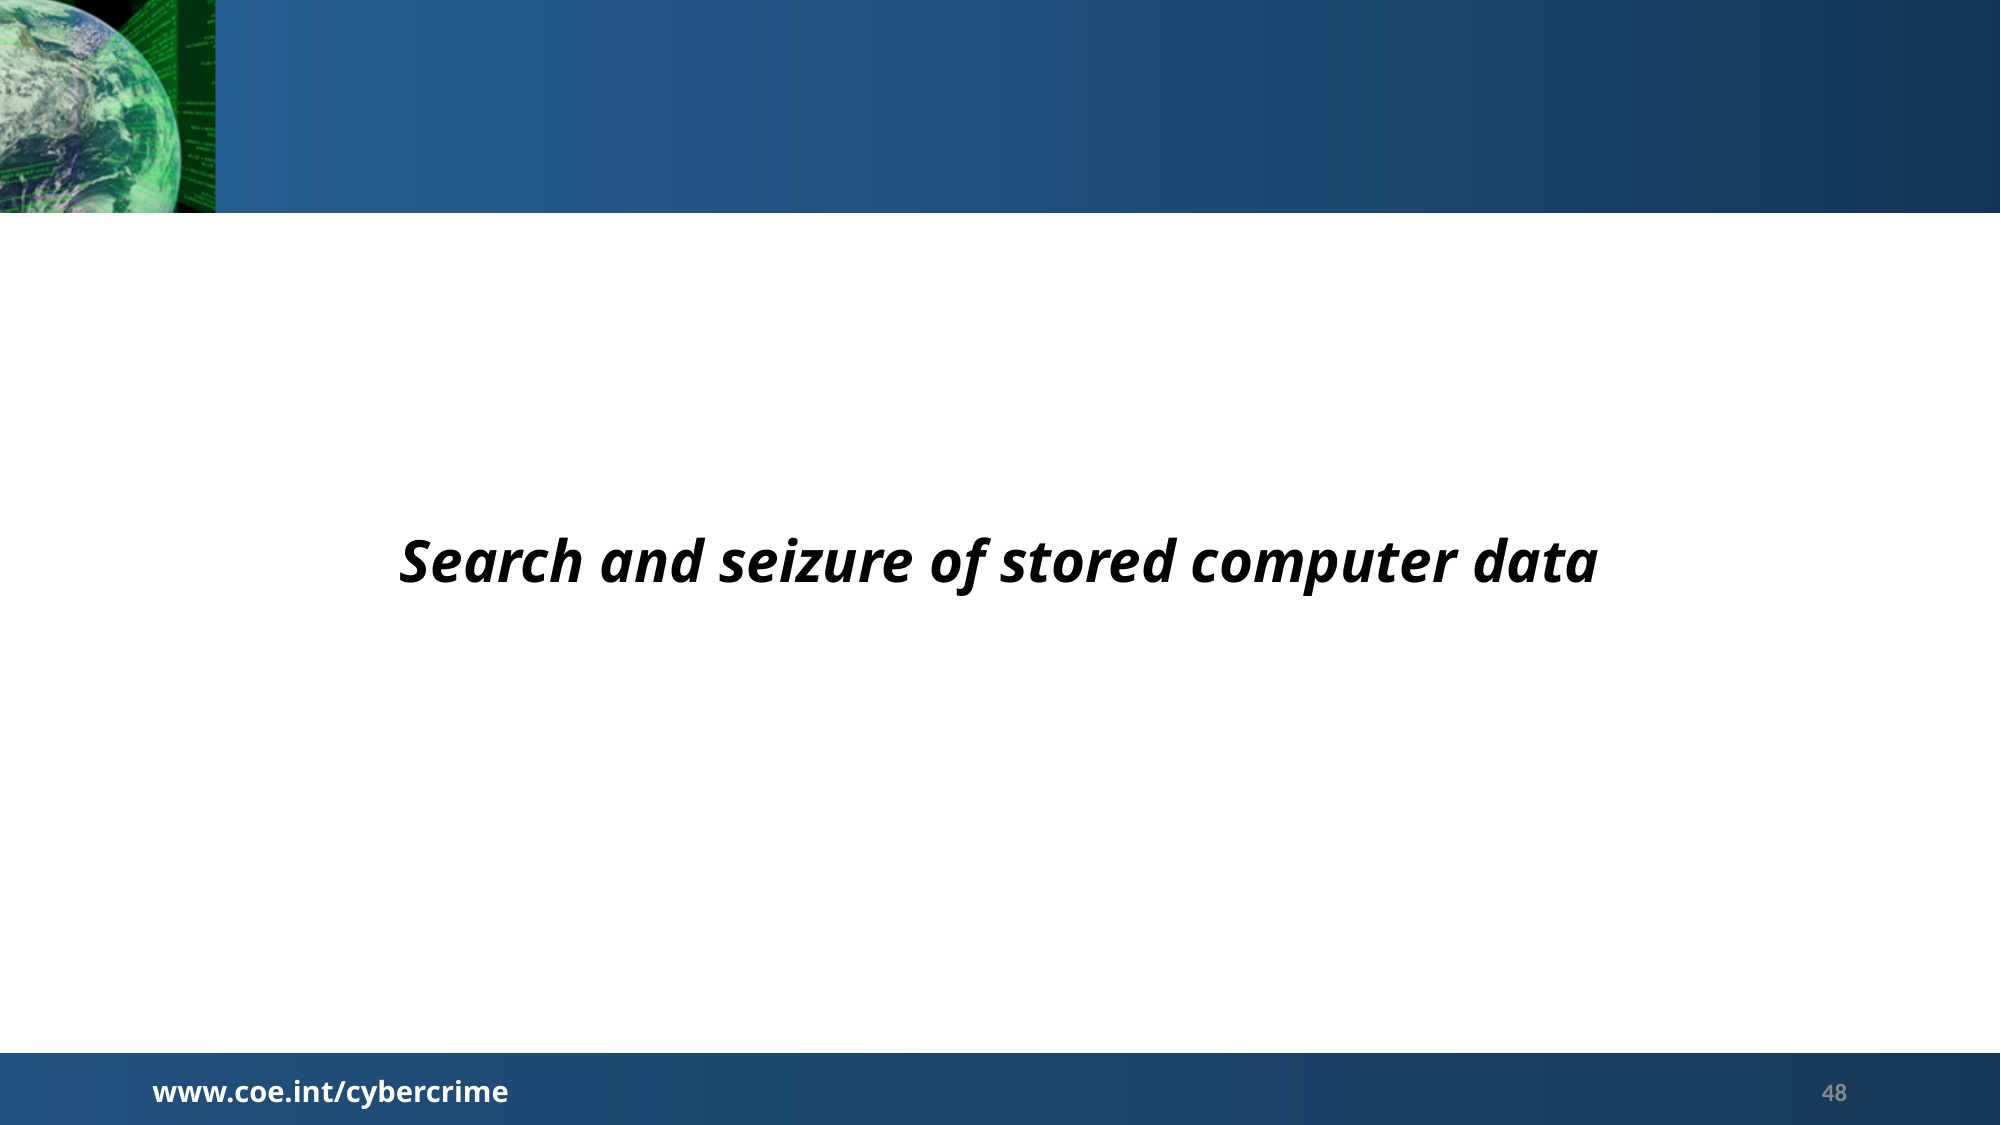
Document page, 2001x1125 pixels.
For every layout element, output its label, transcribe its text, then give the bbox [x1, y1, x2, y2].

list Search and seizure of stored computer data [137, 350, 1863, 922]
slide_number www.coe.int/cybercrime [137, 1061, 588, 1121]
picture [0, 0, 2000, 213]
slide_number 48 [1412, 1061, 1863, 1121]
